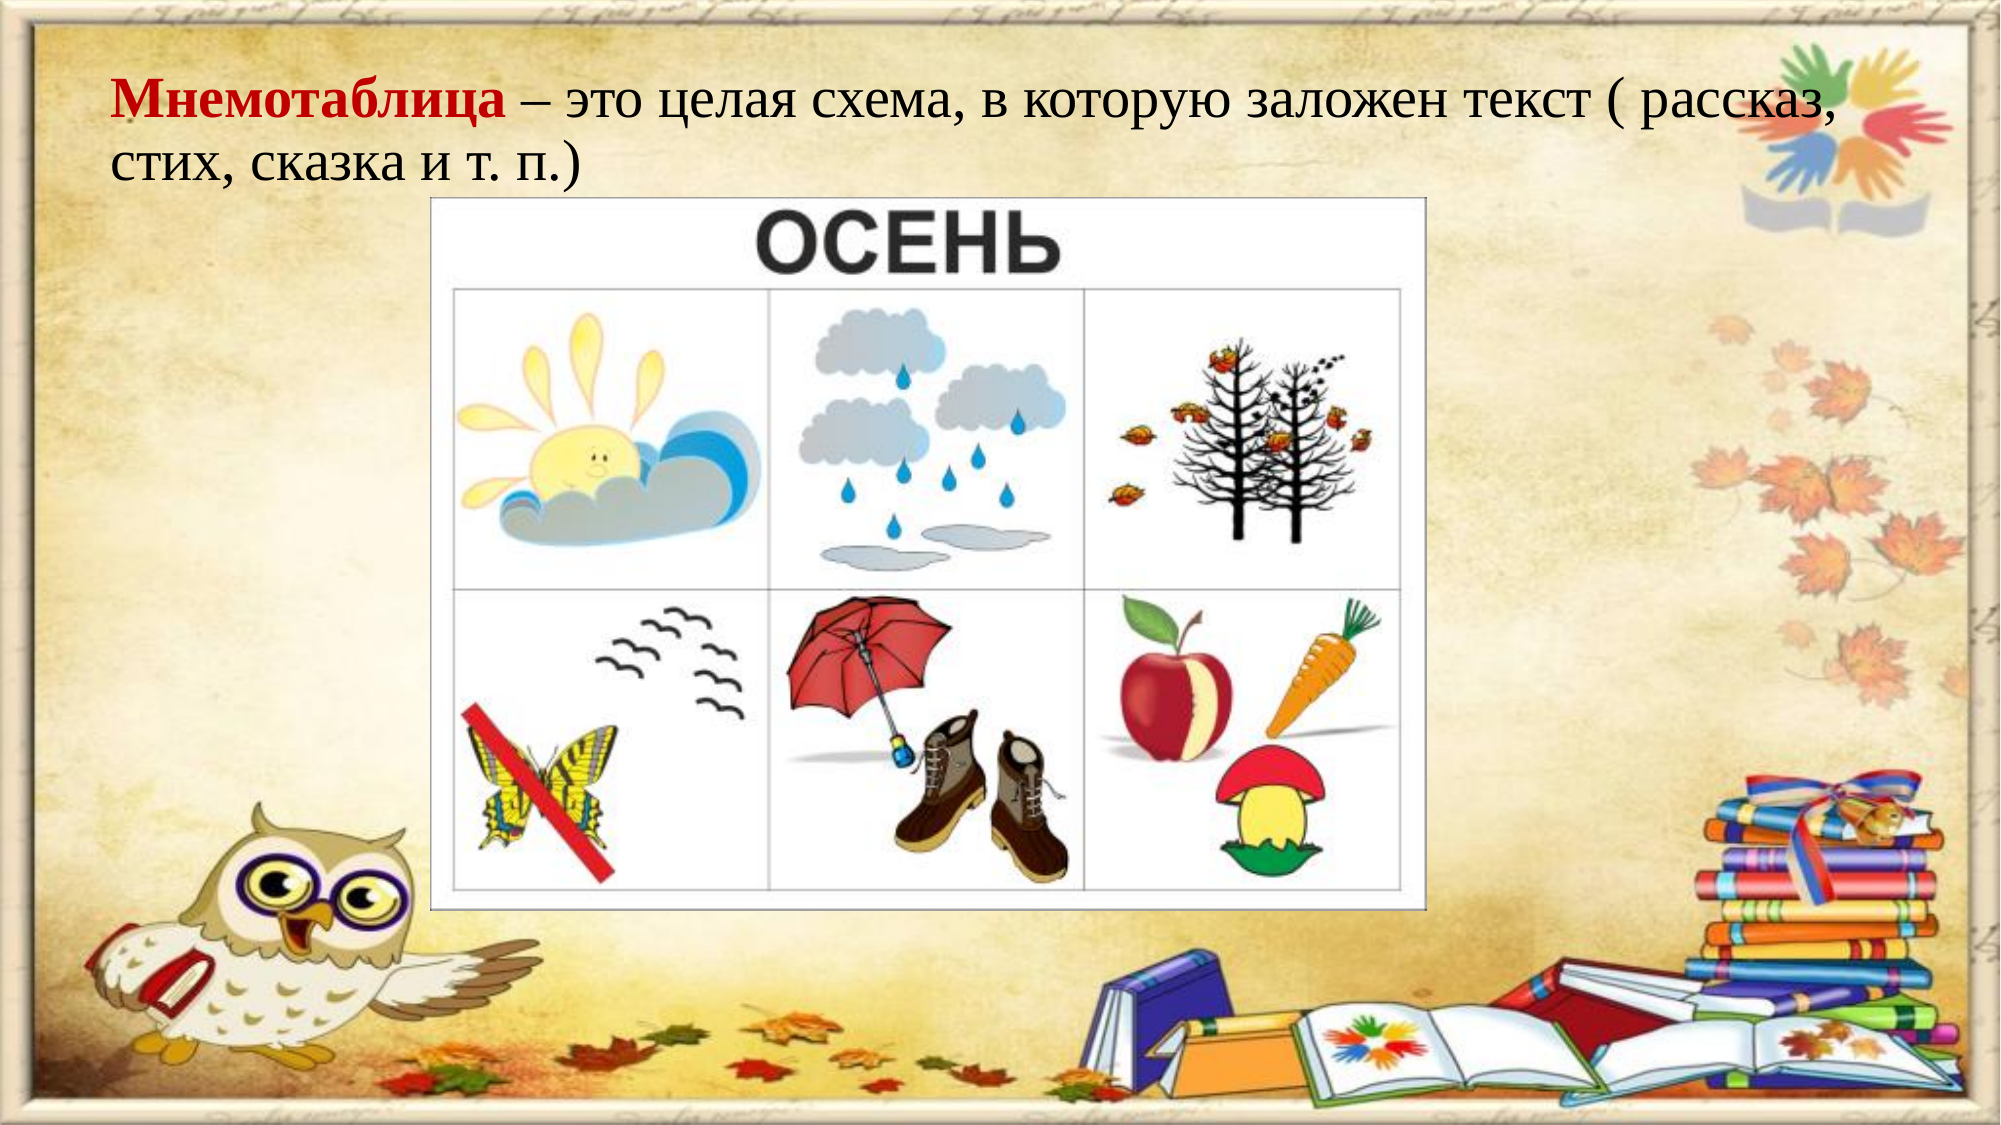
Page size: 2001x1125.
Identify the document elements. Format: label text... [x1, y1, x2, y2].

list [430, 197, 1427, 911]
picture [0, 0, 2001, 1125]
title Мнемотаблица – это целая схема, в которую заложен текст ( рассказ, стих, сказка и т. п.) [95, 59, 1863, 278]
